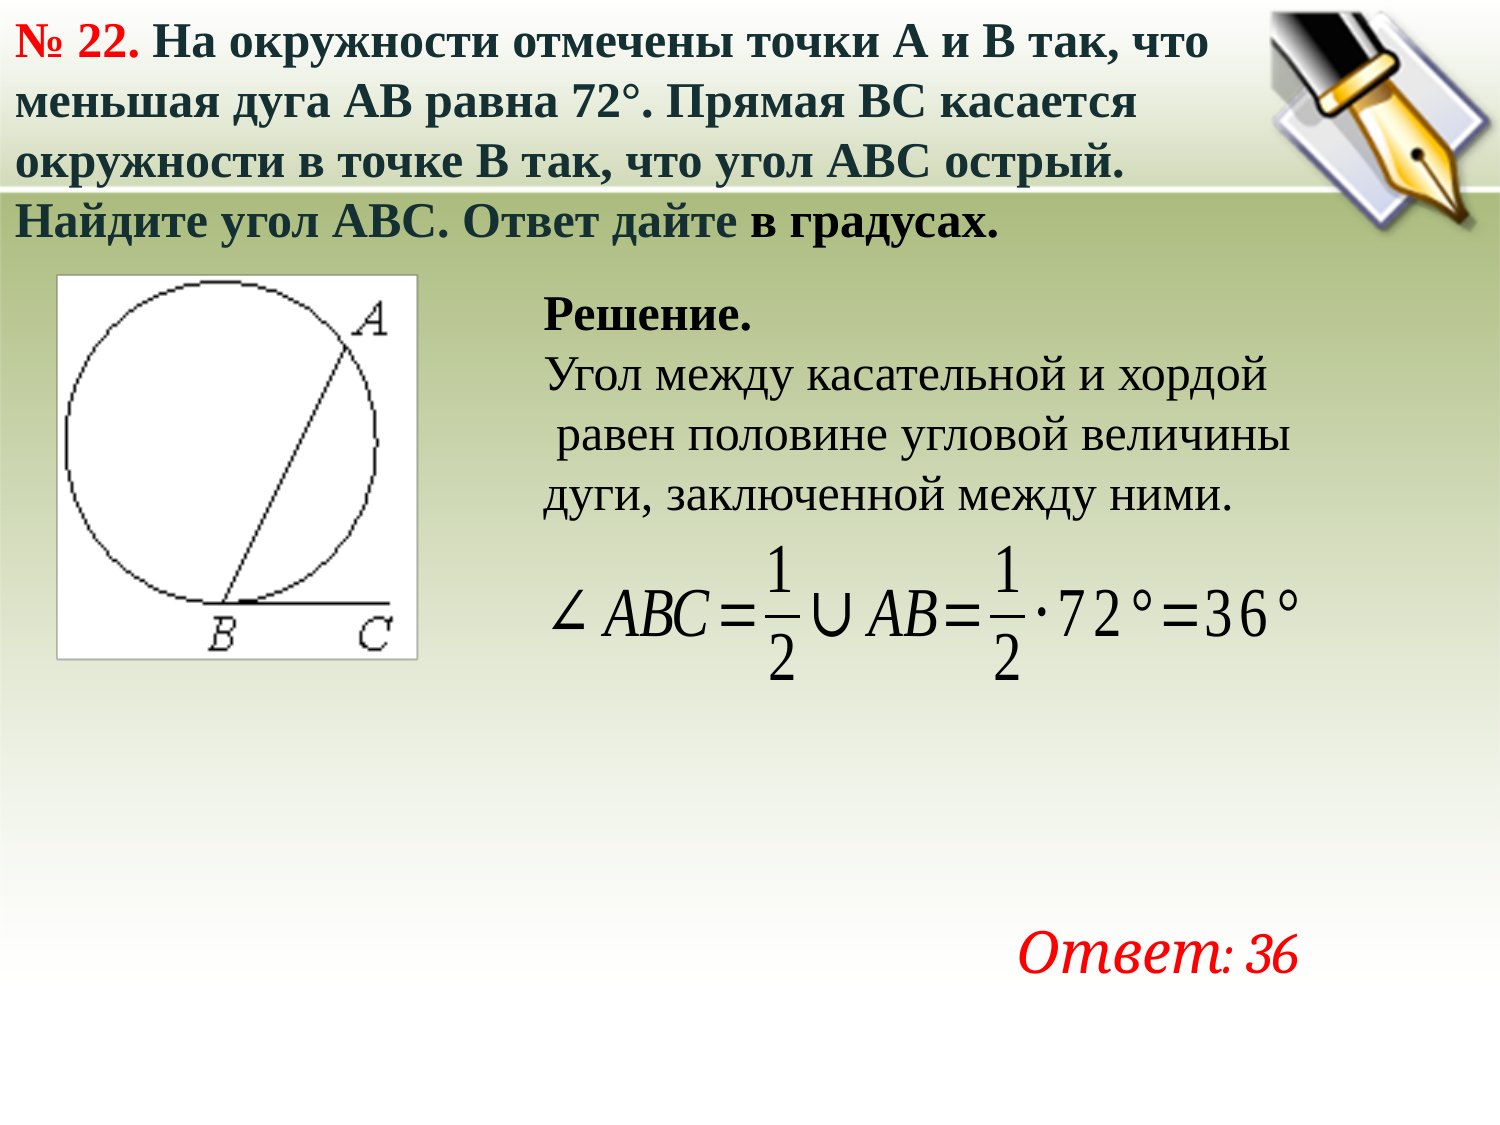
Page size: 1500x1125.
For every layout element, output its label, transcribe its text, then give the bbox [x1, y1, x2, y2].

text_box № 22. На окружности отмечены точки A и B так, что меньшая дуга AB равна 72°. Прямая BC касается окружности в точке B так, что угол ABC острый. Найдите угол ABC. Ответ дайте в градусах. [0, 0, 1348, 255]
text_box Ответ: 36 [1001, 902, 1411, 993]
picture [0, 0, 1500, 1125]
text_box Решение. Угол между касательной и хордой равен половине угловой величины дуги, заключенной между ними. [528, 273, 1439, 529]
